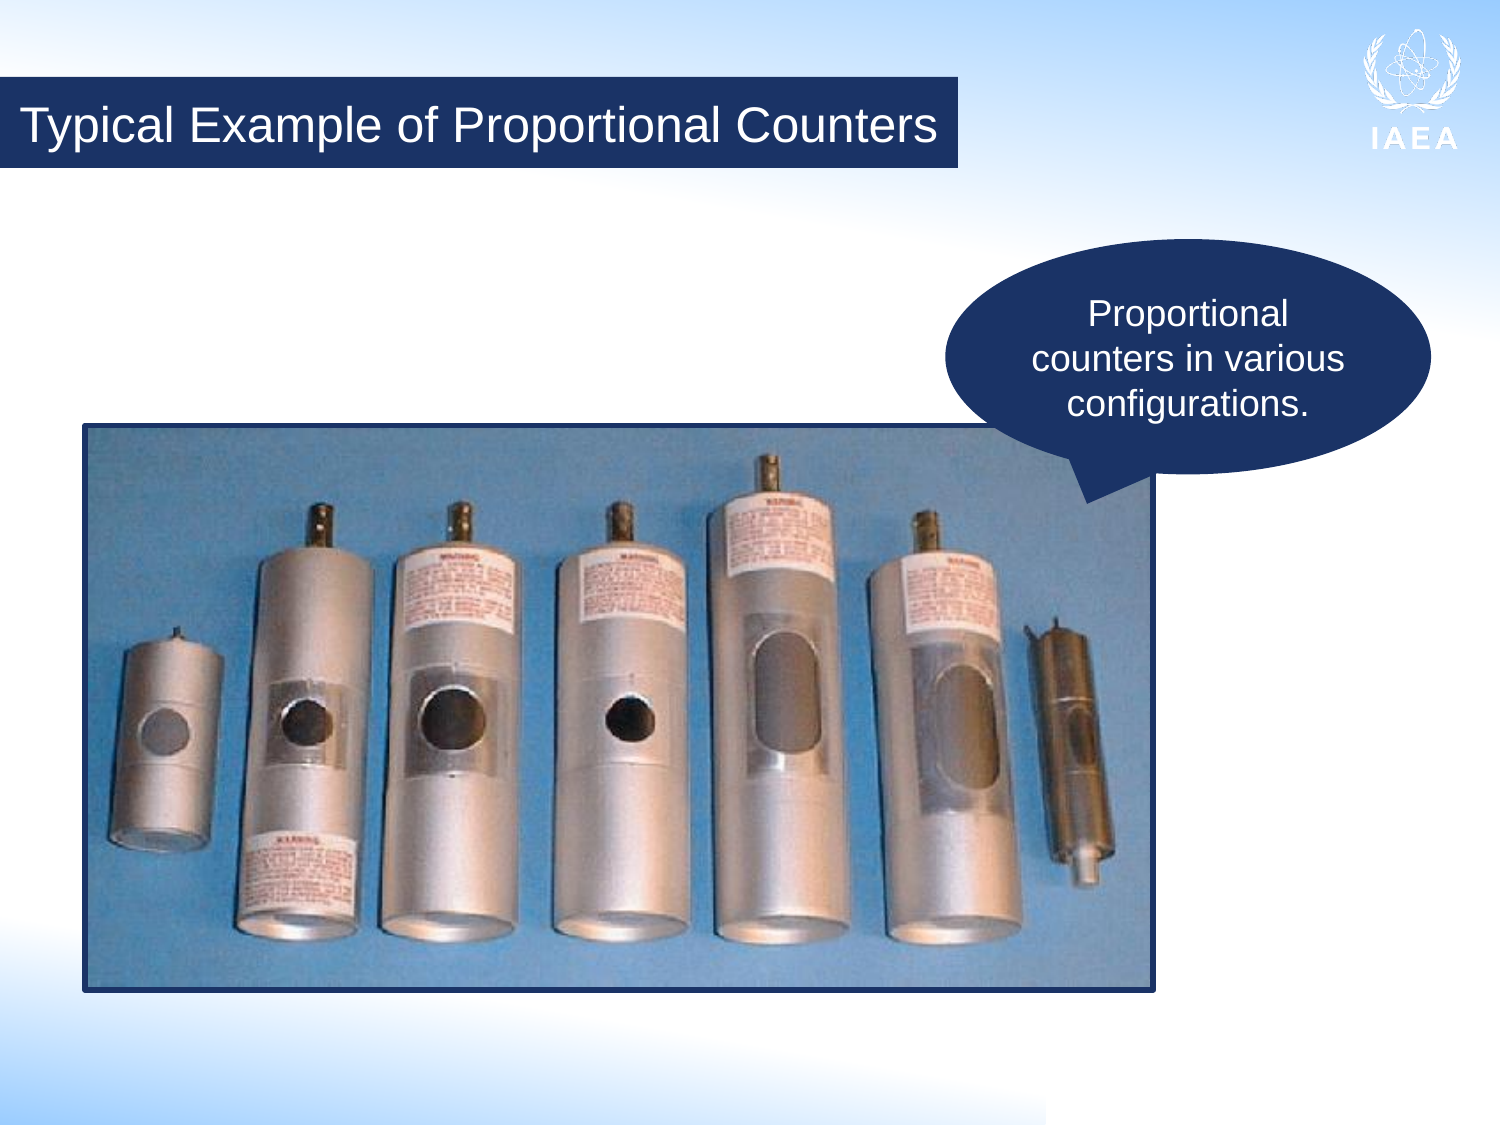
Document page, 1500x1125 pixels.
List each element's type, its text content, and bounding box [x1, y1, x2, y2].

text_box Typical Example of Proportional Counters [0, 75, 960, 170]
text_box Proportional counters in various configurations. [943, 236, 1434, 477]
picture [1363, 29, 1461, 149]
picture [87, 428, 1151, 988]
